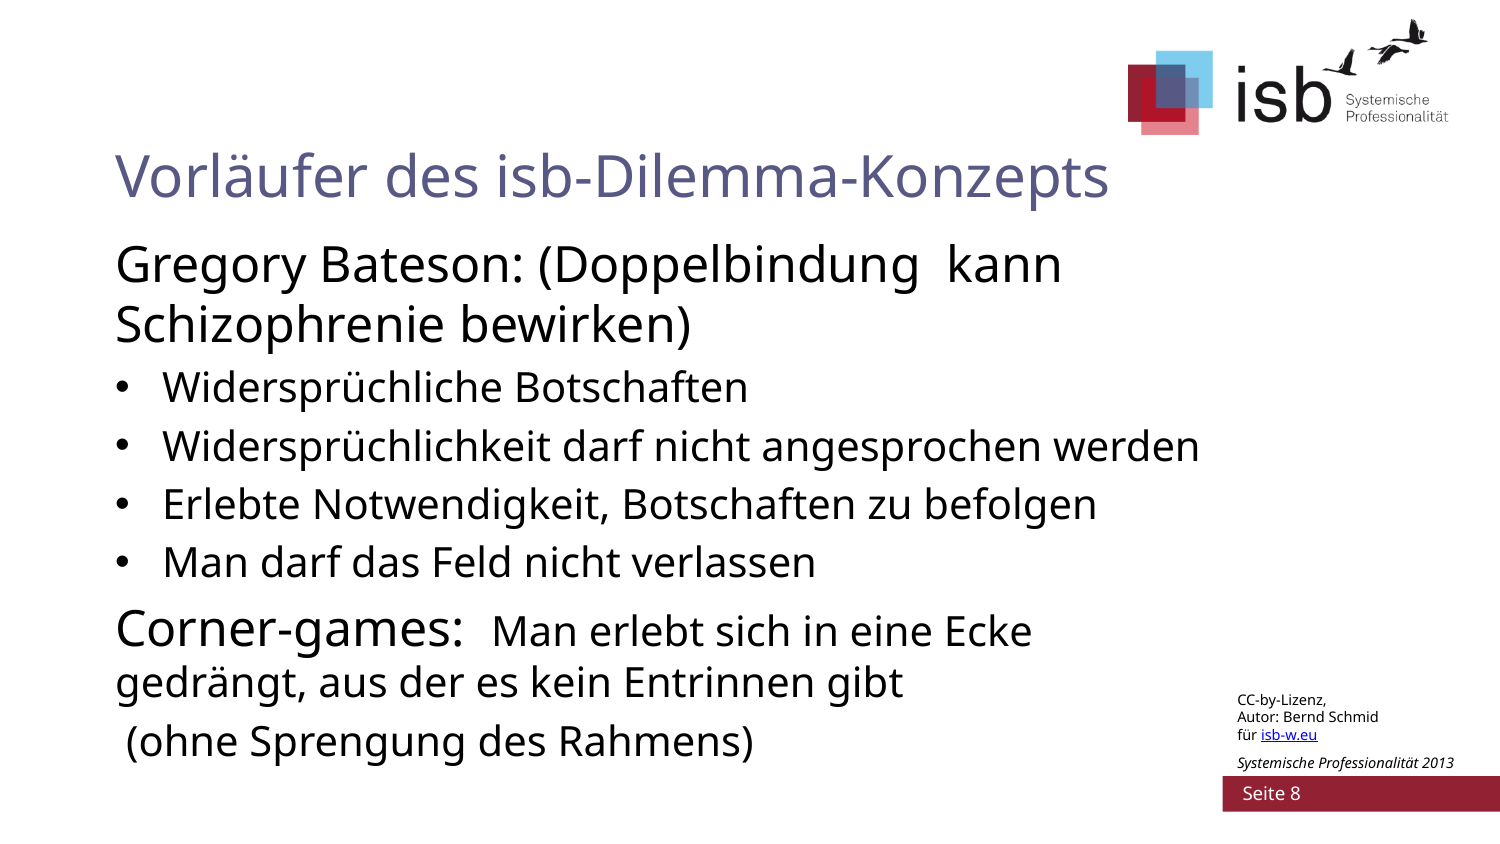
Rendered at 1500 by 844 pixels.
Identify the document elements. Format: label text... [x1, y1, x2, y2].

slide_number Seite 8 [1223, 776, 1500, 812]
title Vorläufer des isb-Dilemma-Konzepts [100, 67, 1223, 185]
picture [1128, 14, 1461, 139]
list Gregory Bateson: (Doppelbindung kann Schizophrenie bewirken) Widersprüchliche Botschaften Widersprüchlichkeit darf nicht angesprochen werden Erlebte Notwendigkeit, Botschaften zu befolgen Man darf das Feld nicht verlassen Corner-games: Man erlebt sich in eine Ecke gedrängt, aus der es kein Entrinnen gibt (ohne Sprengung des Rahmens) [100, 185, 1223, 812]
